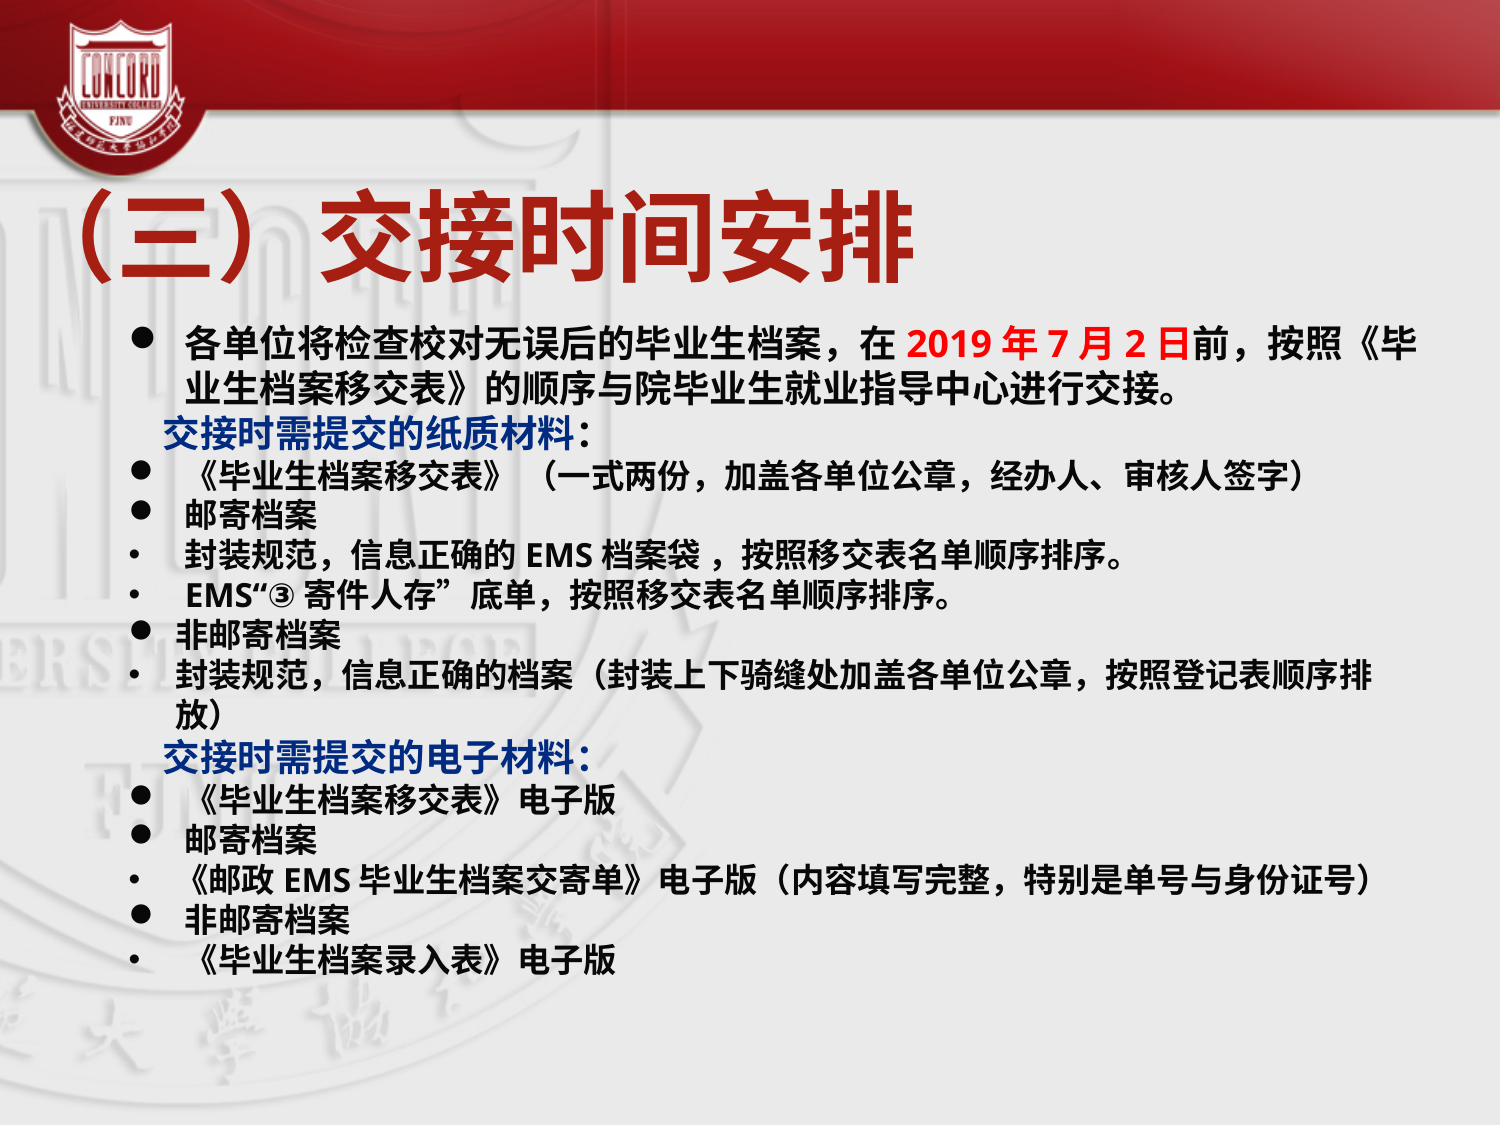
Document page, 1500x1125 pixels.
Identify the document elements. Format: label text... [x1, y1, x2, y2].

title （三）交接时间安排 [1, 112, 1403, 357]
text_box 各单位将检查校对无误后的毕业生档案，在2019年7月2日前，按照《毕业生档案移交表》的顺序与院毕业生就业指导中心进行交接。 交接时需提交的纸质材料： 《毕业生档案移交表》 （一式两份，加盖各单位公章，经办人、审核人签字） 邮寄档案 封装规范，信息正确的EMS档案袋 ，按照移交表名单顺序排序。 EMS“③寄件人存”底单，按照移交表名单顺序排序。 非邮寄档案 封装规范，信息正确的档案（封装上下骑缝处加盖各单位公章，按照登记表顺序排放） 交接时需提交的电子材料： 《毕业生档案移交表》电子版 邮寄档案 《邮政EMS毕业生档案交寄单》电子版（内容填写完整，特别是单号与身份证号） 非邮寄档案 《毕业生档案录入表》电子版 [112, 310, 1439, 1023]
picture [0, 0, 1500, 1125]
